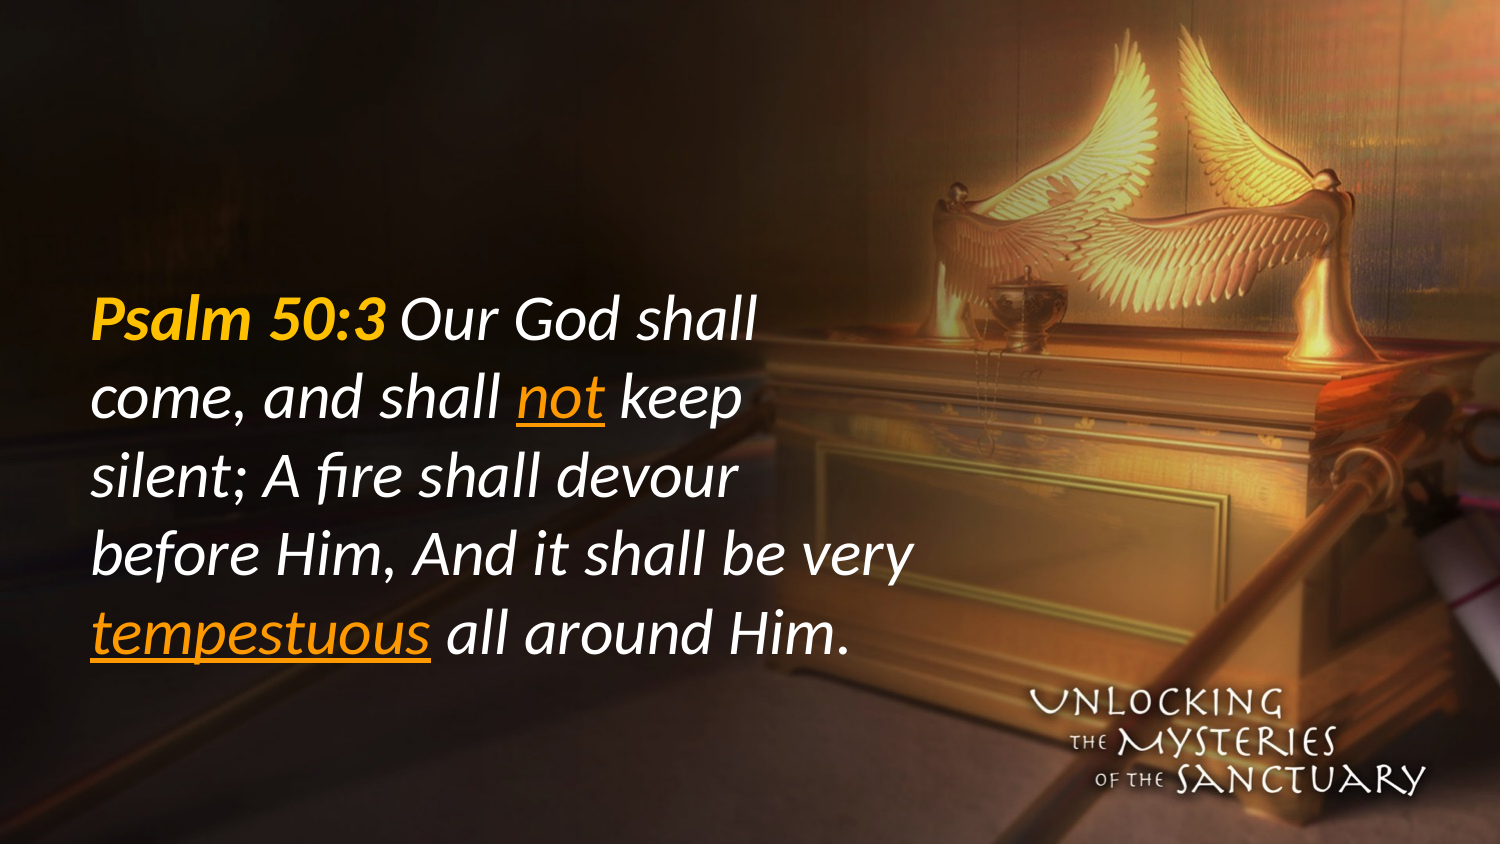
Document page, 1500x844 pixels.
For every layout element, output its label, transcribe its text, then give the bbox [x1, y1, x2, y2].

list Psalm 50:3 Our God shall come, and shall not keep silent; A fire shall devour before Him, And it shall be very tempestuous all around Him. [75, 267, 931, 754]
picture [0, 0, 1500, 844]
